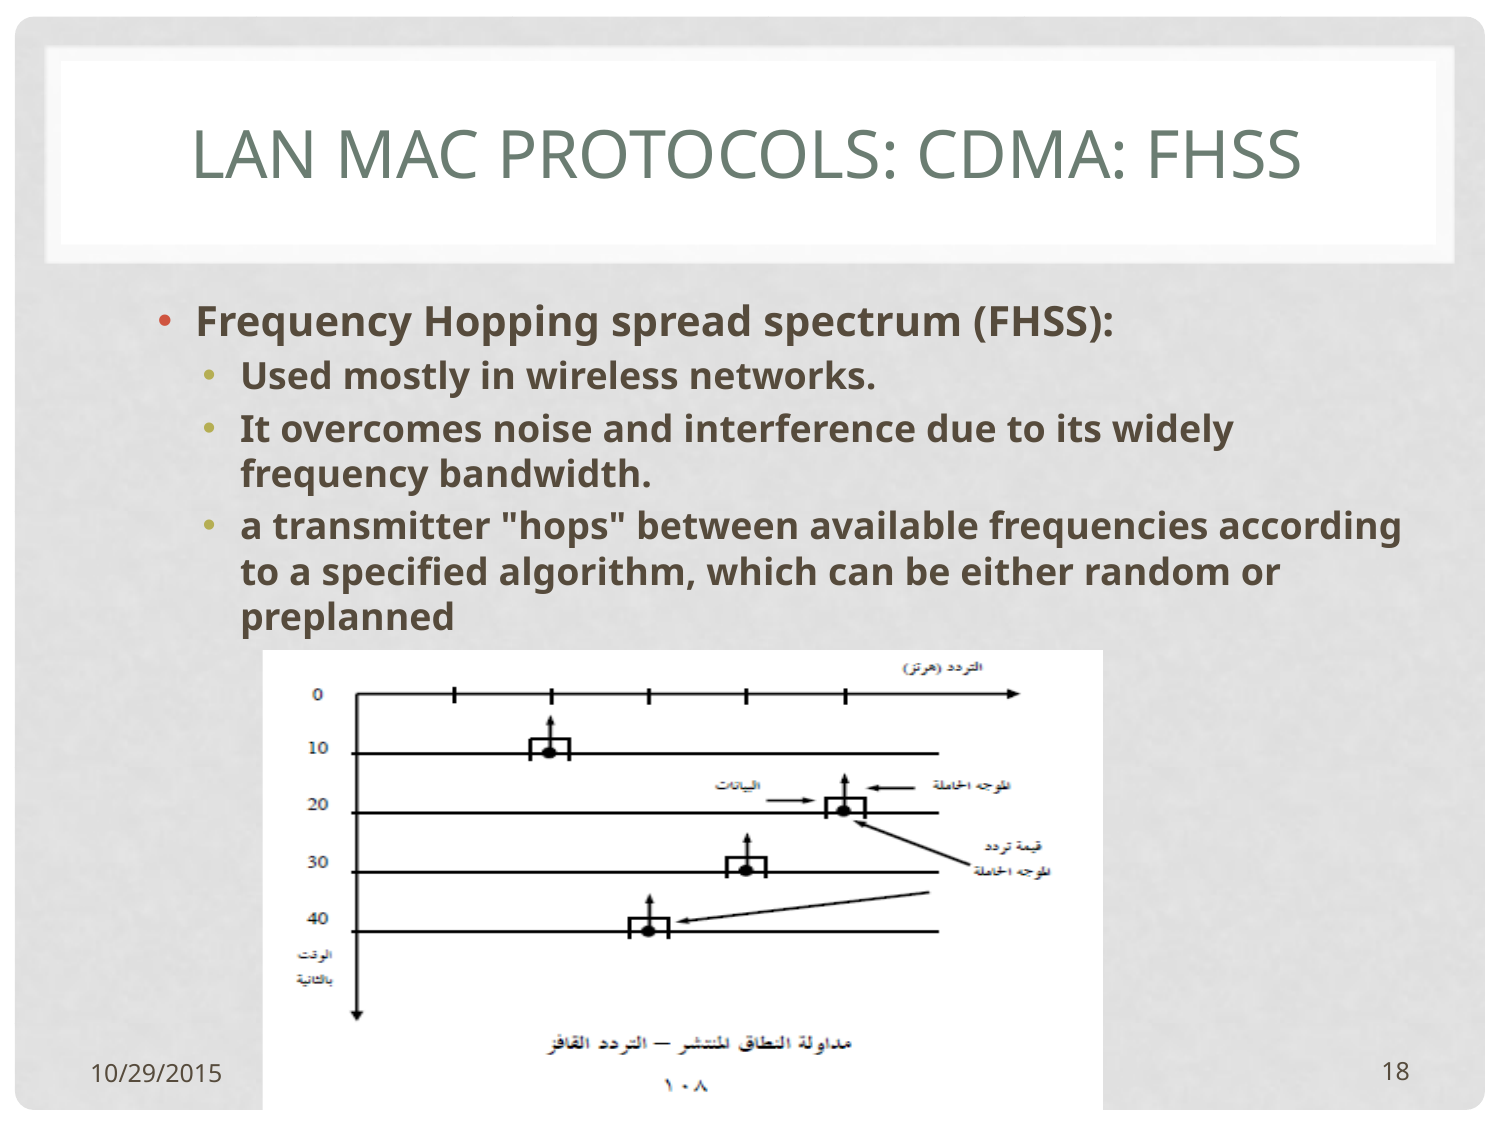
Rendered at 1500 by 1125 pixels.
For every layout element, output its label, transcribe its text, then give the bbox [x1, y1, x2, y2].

title LAN MAC protocols: CDMA: FHSS [69, 66, 1425, 238]
picture [262, 649, 1104, 1113]
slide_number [75, 1042, 262, 1103]
slide_number 18 [1104, 1042, 1425, 1103]
list Frequency Hopping spread spectrum (FHSS): Used mostly in wireless networks. It overcomes noise and interference due to its widely frequency bandwidth. a transmitter "hops" between available frequencies according to a specified algorithm, which can be either random or preplanned [75, 287, 1425, 1005]
